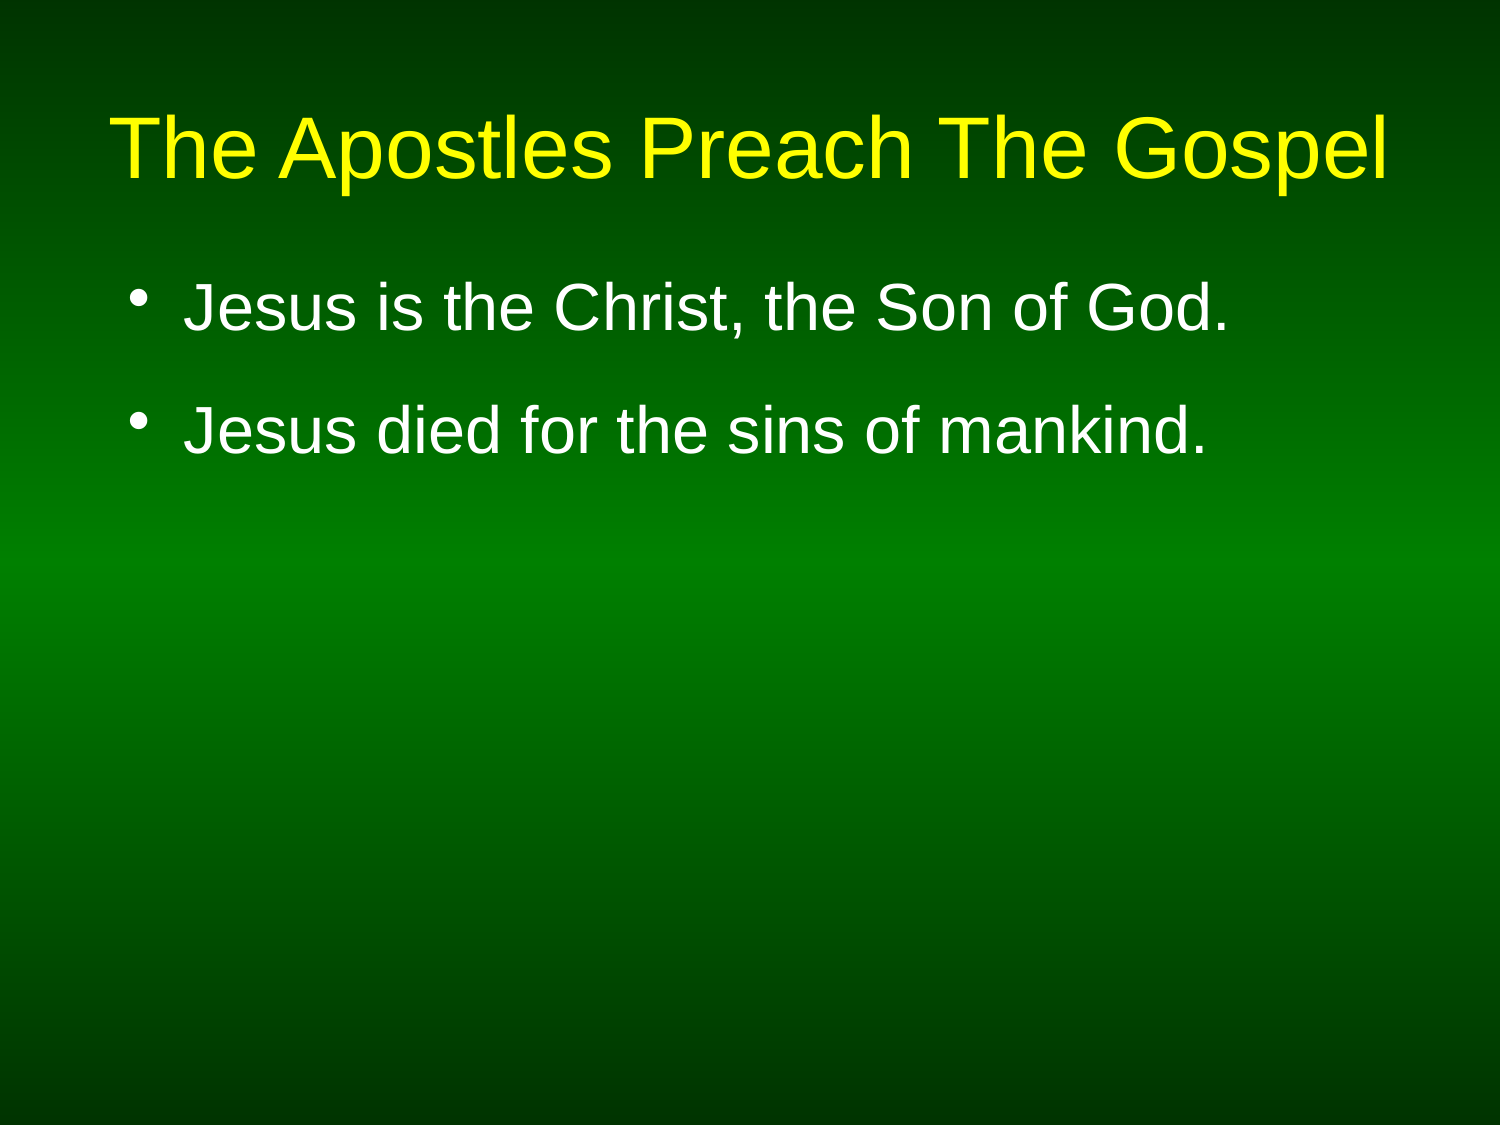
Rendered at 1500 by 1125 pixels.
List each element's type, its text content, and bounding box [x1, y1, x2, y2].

list Jesus is the Christ, the Son of God. Jesus died for the sins of mankind. [112, 262, 1463, 1125]
title The Apostles Preach The Gospel [37, 50, 1463, 238]
